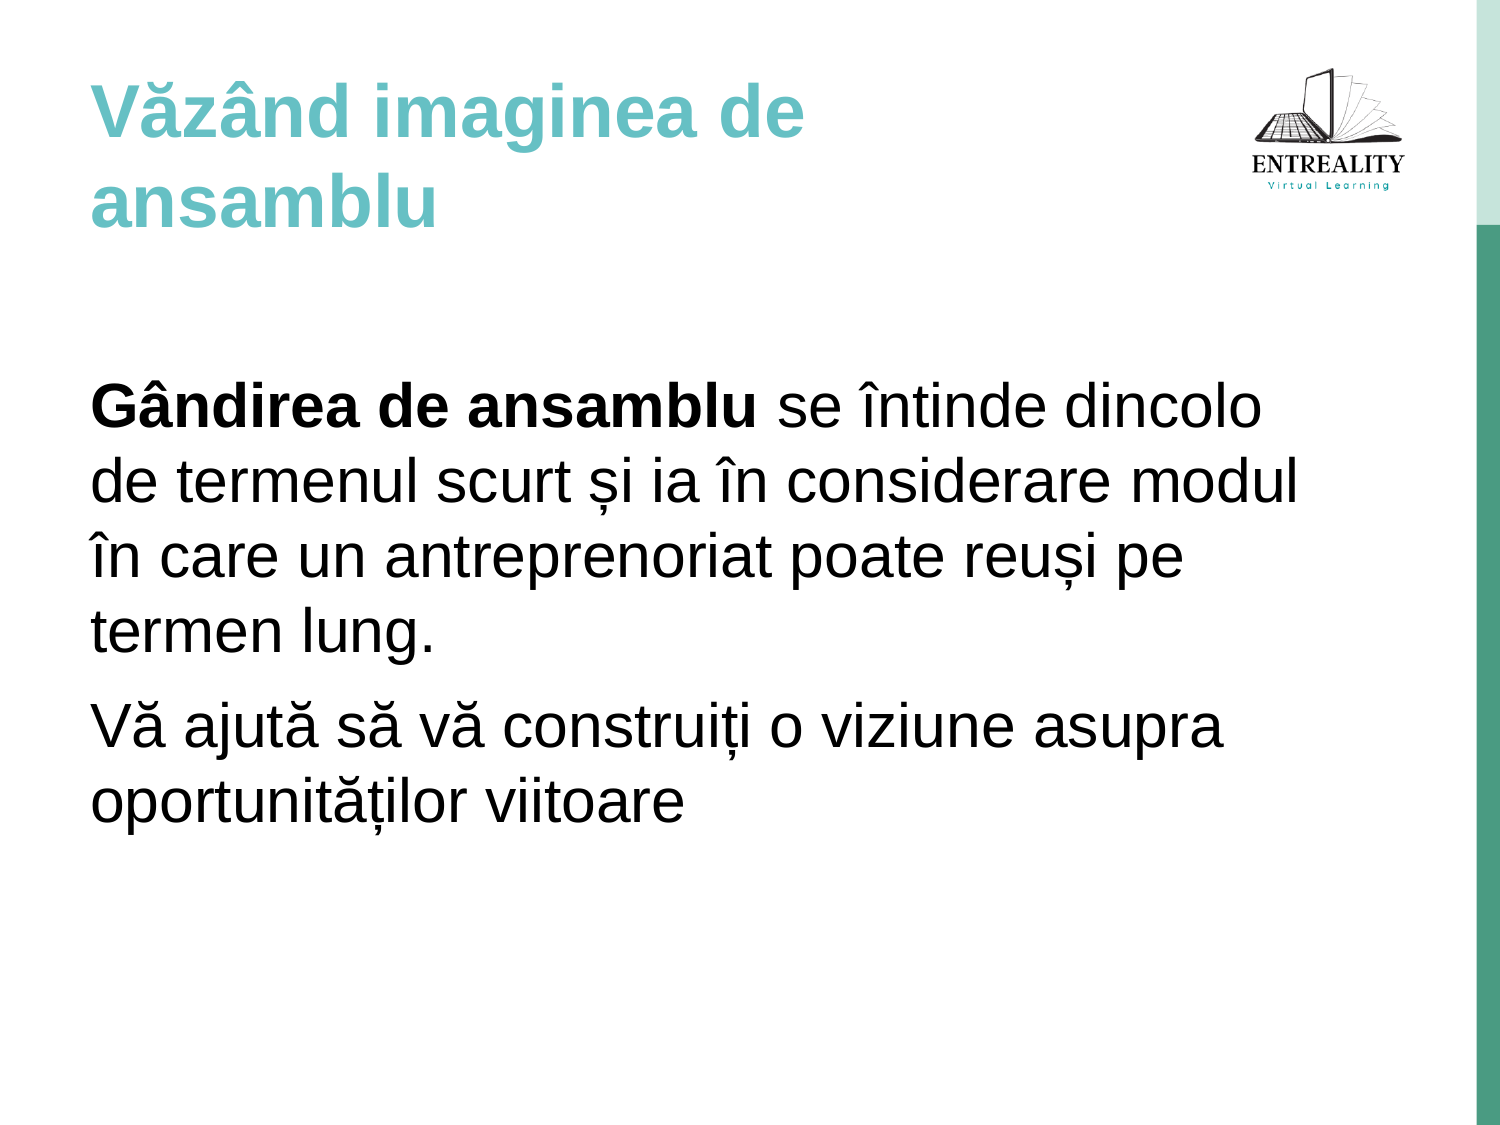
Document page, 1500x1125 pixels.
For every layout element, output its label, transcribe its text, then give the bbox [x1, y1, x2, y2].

picture [1198, 0, 1458, 259]
title Văzând imaginea de ansamblu [75, 25, 1025, 250]
list Gândirea de ansamblu se întinde dincolo de termenul scurt și ia în considerare modul în care un antreprenoriat poate reuși pe termen lung. Vă ajută să vă construiți o viziune asupra oportunităților viitoare [75, 287, 1325, 1005]
